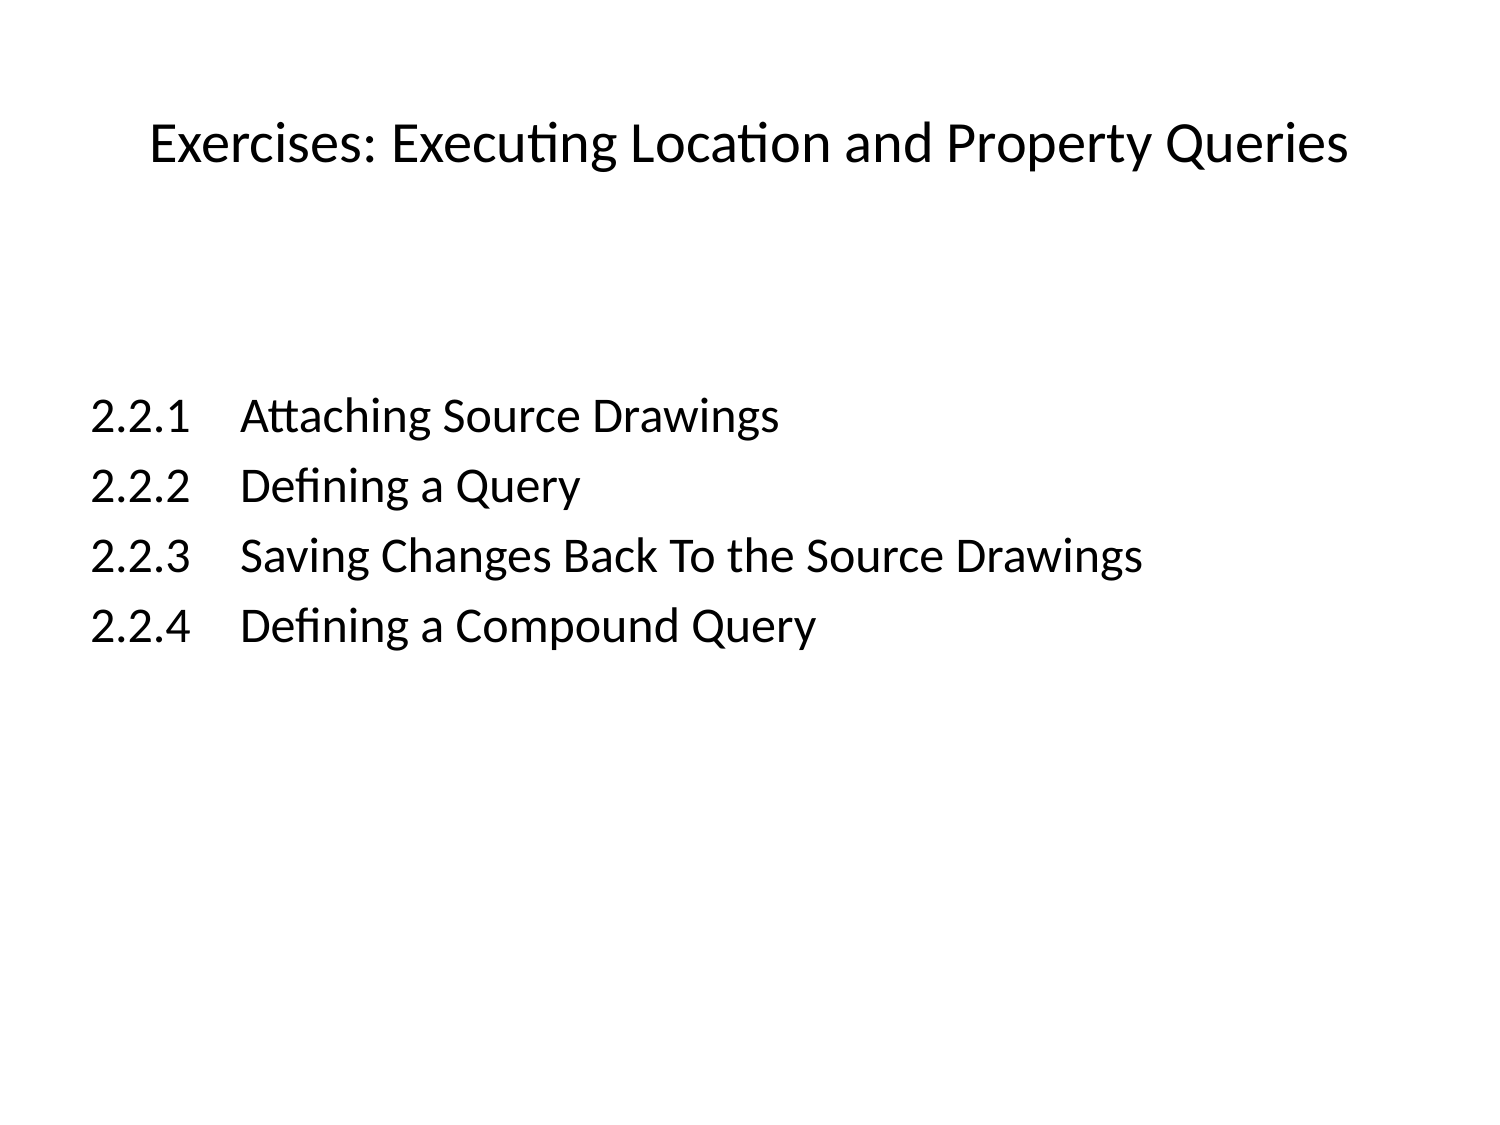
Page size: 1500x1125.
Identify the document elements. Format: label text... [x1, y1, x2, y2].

list 2.2.1 Attaching Source Drawings 2.2.2 Defining a Query 2.2.3 Saving Changes Back To the Source Drawings 2.2.4 Defining a Compound Query [75, 375, 1425, 738]
title Exercises: Executing Location and Property Queries [75, 45, 1425, 233]
